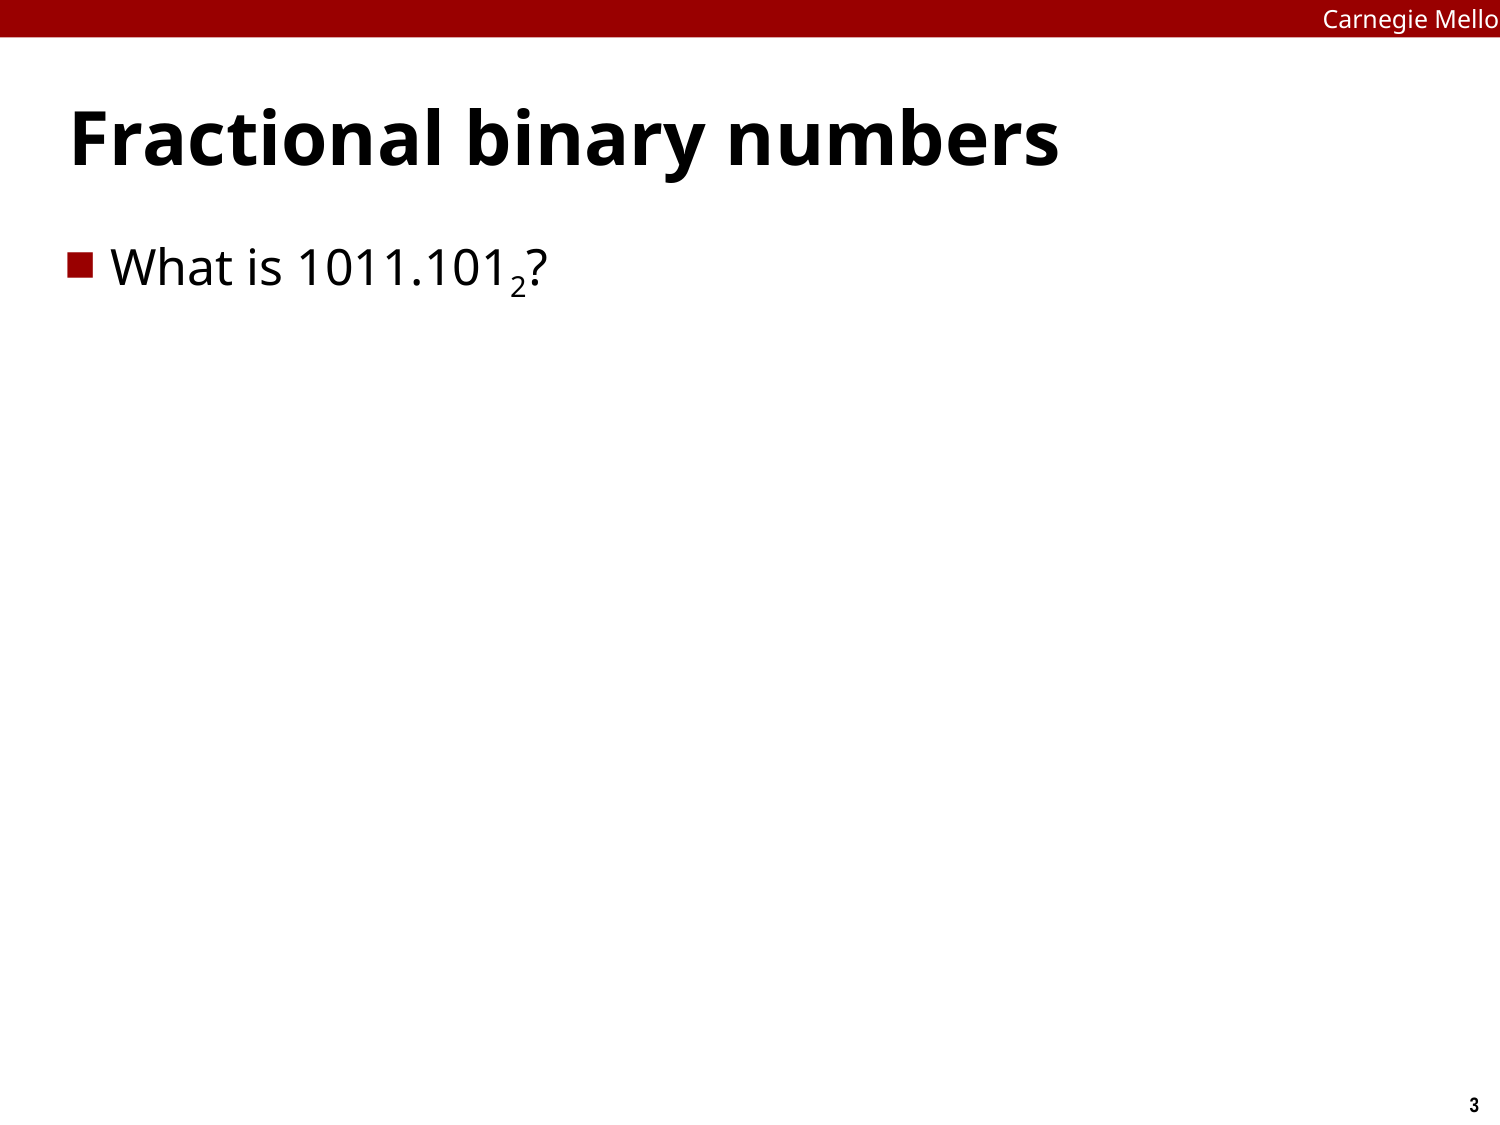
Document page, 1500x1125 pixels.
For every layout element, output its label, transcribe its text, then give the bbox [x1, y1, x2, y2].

text_box [0, 0, 1500, 38]
text_box Carnegie Mellon [1322, 3, 1500, 33]
list What is 1011.1012? [62, 228, 1438, 1122]
title Fractional binary numbers [62, 41, 1438, 228]
